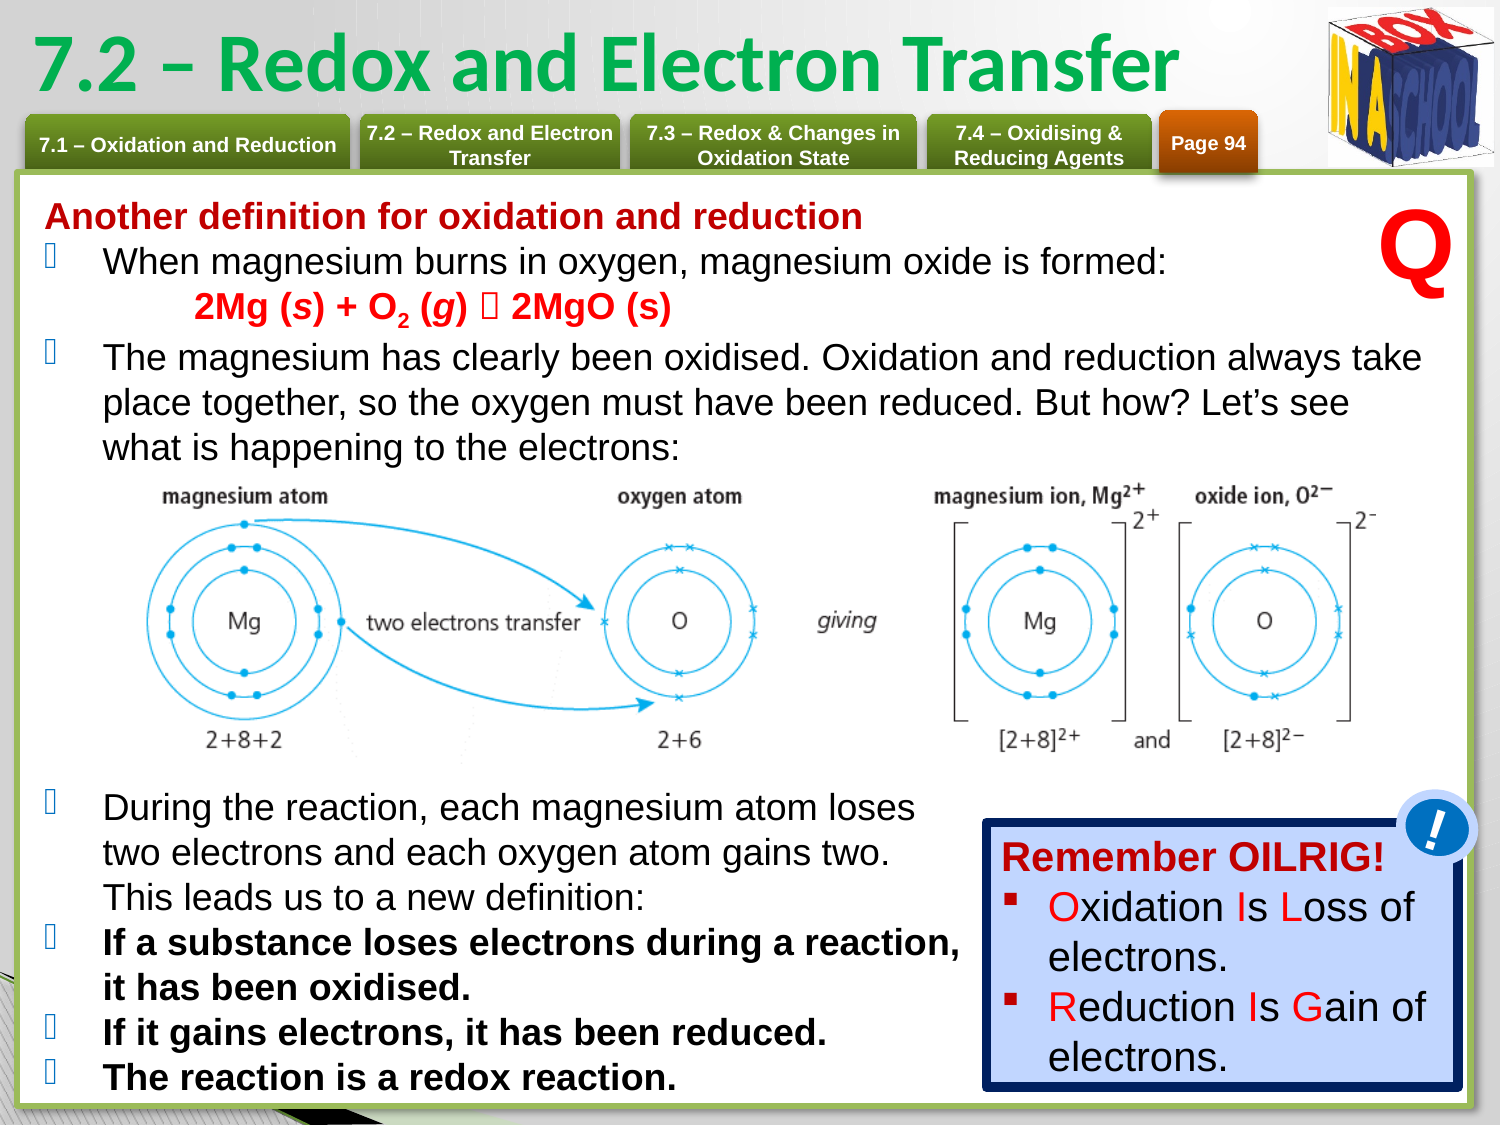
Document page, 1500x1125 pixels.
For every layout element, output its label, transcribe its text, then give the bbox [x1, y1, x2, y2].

text_box Q [1362, 172, 1470, 308]
text_box Remember OILRIG! Oxidation Is Loss of electrons. Reduction Is Gain of electrons. [986, 822, 1458, 1088]
picture [1328, 7, 1495, 167]
picture [130, 480, 1377, 764]
picture [281, 1114, 303, 1125]
text_box Page 94 [1159, 109, 1258, 173]
text_box ! [1396, 789, 1479, 866]
title 7.2 – Redox and Electron Transfer [17, 7, 1258, 110]
text_box Another definition for oxidation and reduction When magnesium burns in oxygen, magnesium oxide is formed: 2Mg (s) + O2 (g)  2MgO (s) The magnesium has clearly been oxidised. Oxidation and reduction always take place together, so the oxygen must have been reduced. But how? Let’s see what is happening to the electrons: During the reaction, each magnesium atom loses two electrons and each oxygen atom gains two. This leads us to a new definition: If a substance loses electrons during a reaction, it has been oxidised. If it gains electrons, it has been reduced. The reaction is a redox reaction. [29, 184, 1447, 1106]
